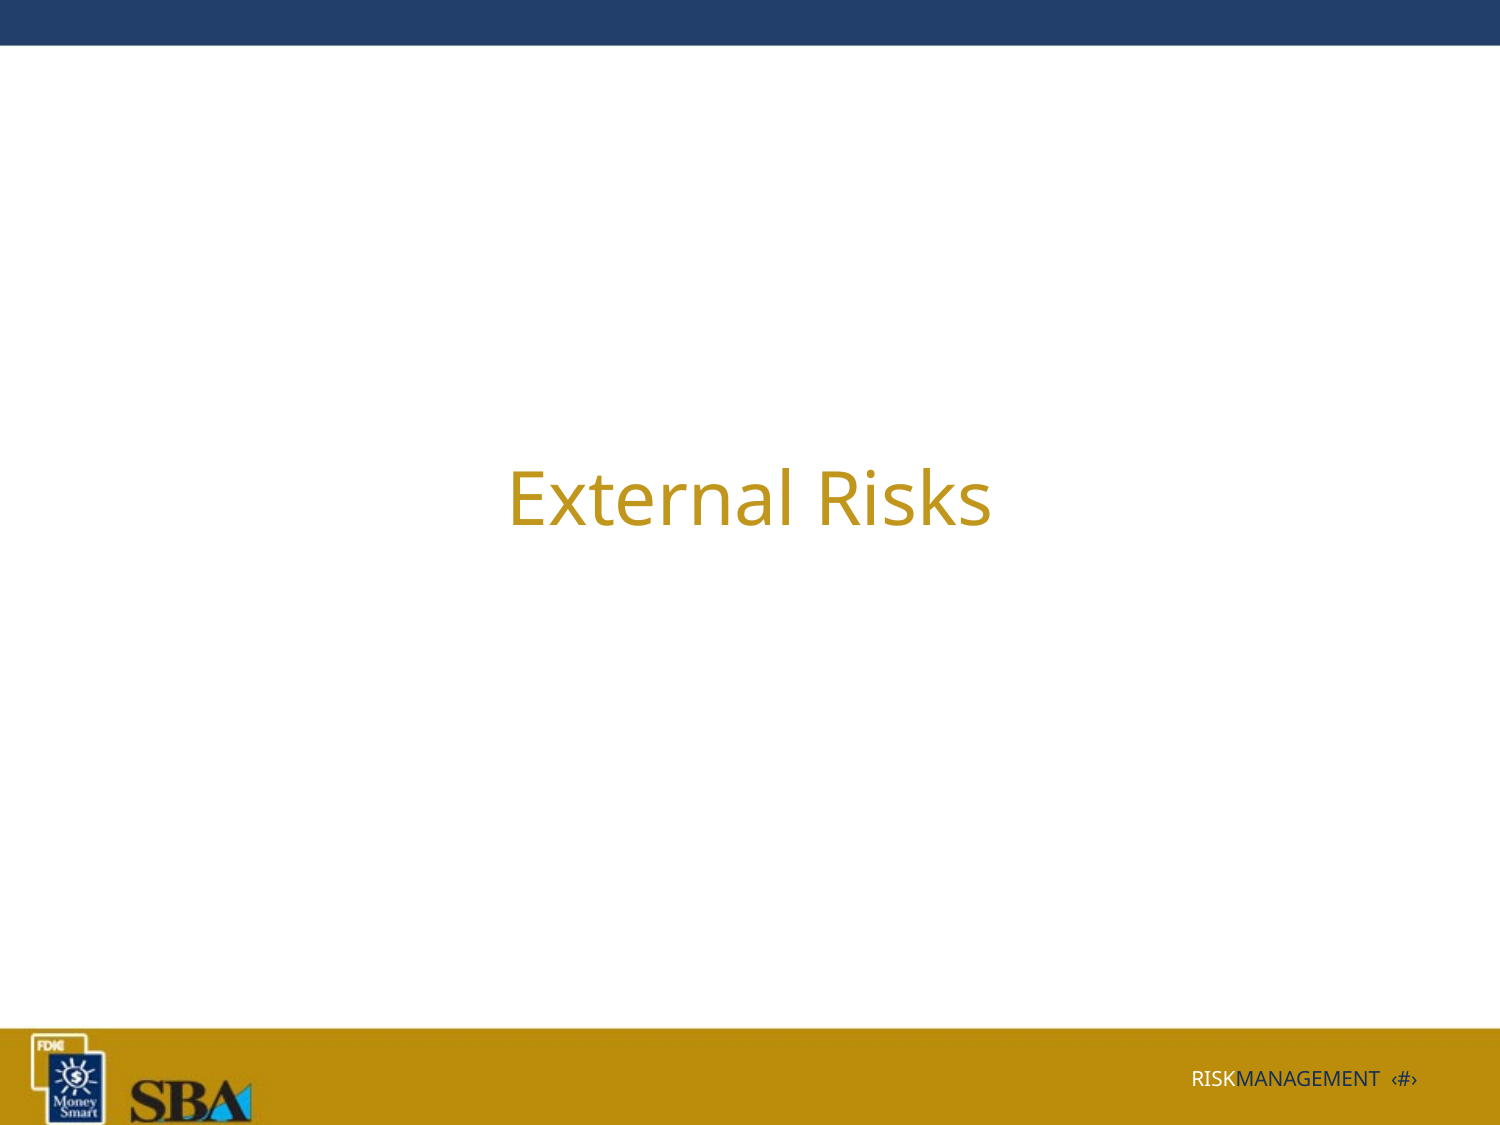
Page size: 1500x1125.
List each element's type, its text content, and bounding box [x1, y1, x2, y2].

picture [0, 0, 1500, 449]
title External Risks [0, 449, 1500, 551]
picture [0, 551, 1500, 1125]
